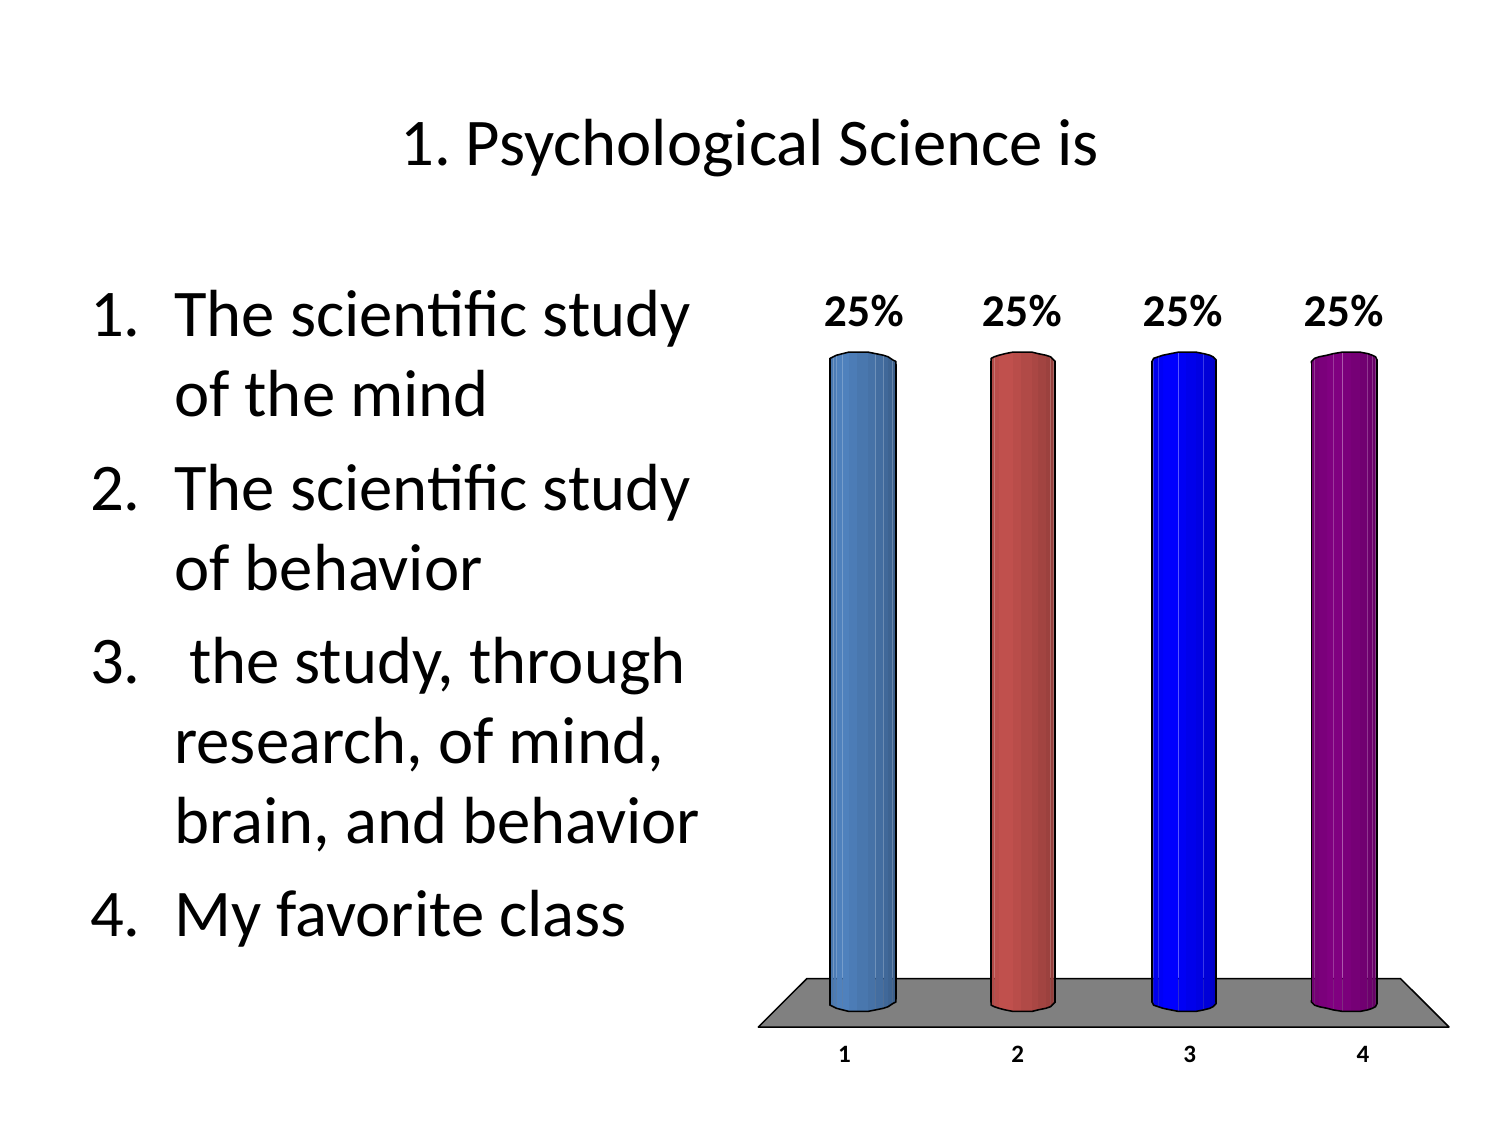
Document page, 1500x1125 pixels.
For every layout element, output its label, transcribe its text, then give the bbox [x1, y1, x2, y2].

list The scientific study of the mind The scientific study of behavior the study, through research, of mind, brain, and behavior My favorite class [75, 262, 750, 1005]
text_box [739, 270, 1490, 1115]
title 1. Psychological Science is [75, 45, 1425, 233]
